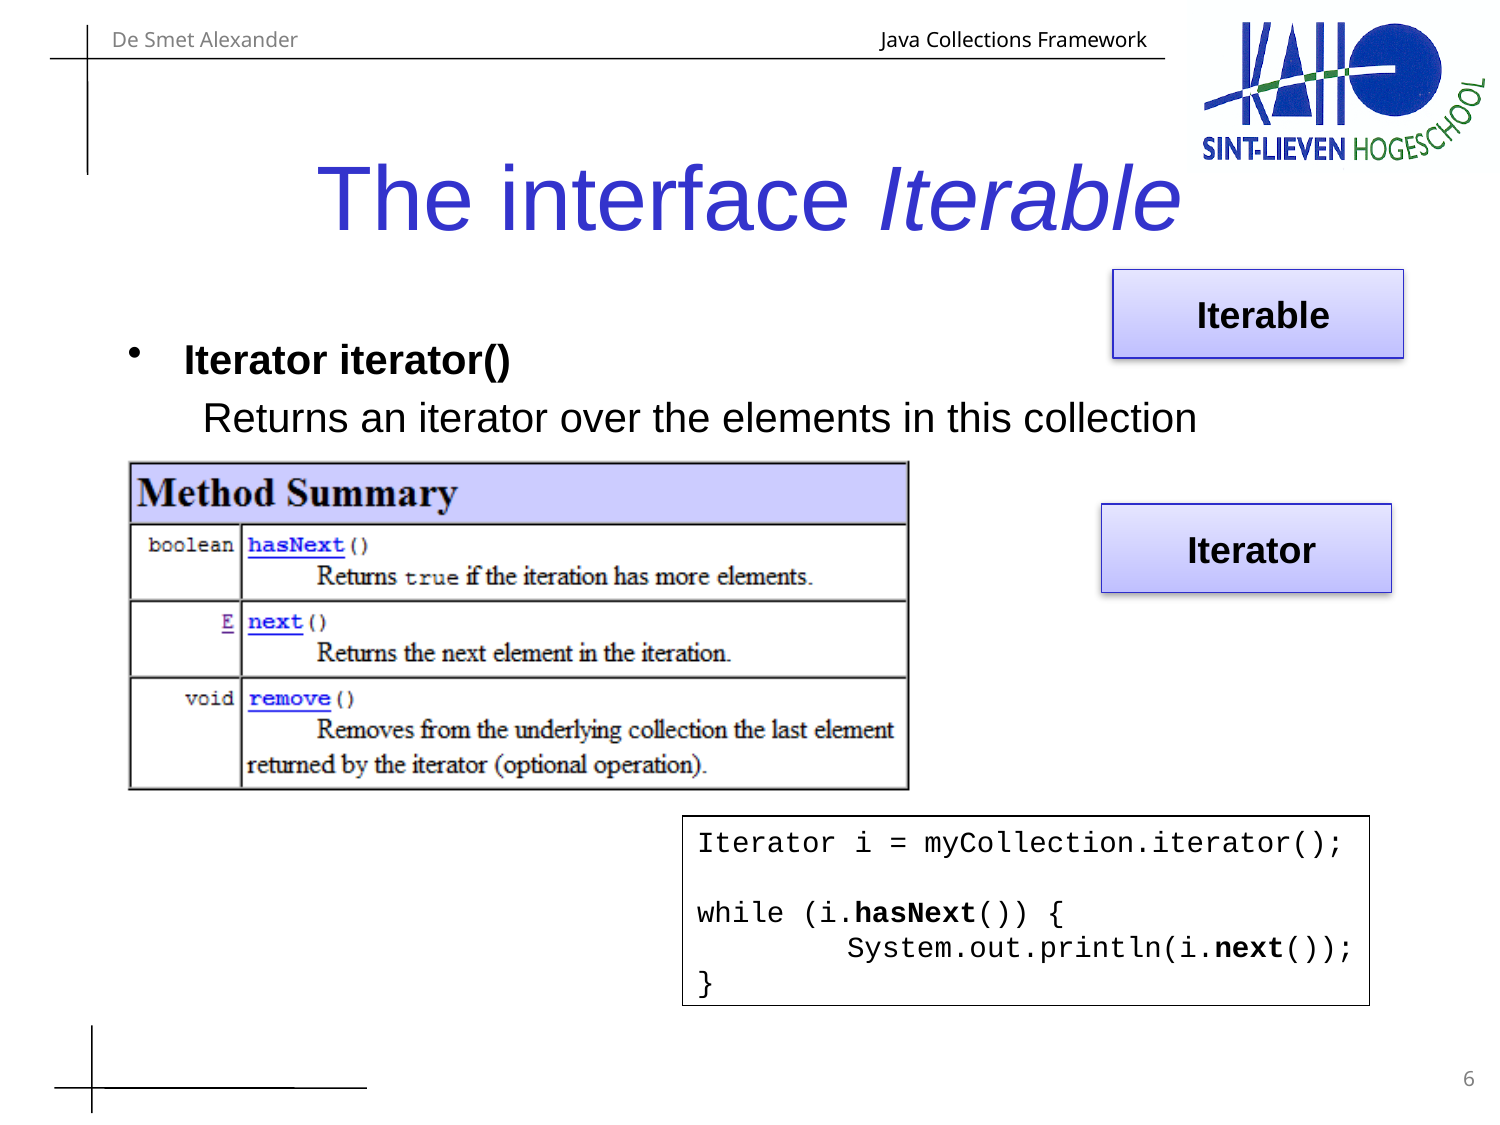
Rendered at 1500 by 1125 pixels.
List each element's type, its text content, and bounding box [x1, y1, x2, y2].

text_box Iterable [1112, 269, 1404, 359]
title The interface Iterable [112, 99, 1388, 288]
text_box Iterator [1101, 503, 1392, 593]
picture [124, 456, 915, 796]
picture [1187, 0, 1500, 173]
list Iterator iterator() Returns an iterator over the elements in this collection [112, 324, 1388, 1001]
text_box Iterator i = myCollection.iterator(); while (i.hasNext()) { System.out.println(i.next()); } [682, 815, 1370, 1006]
